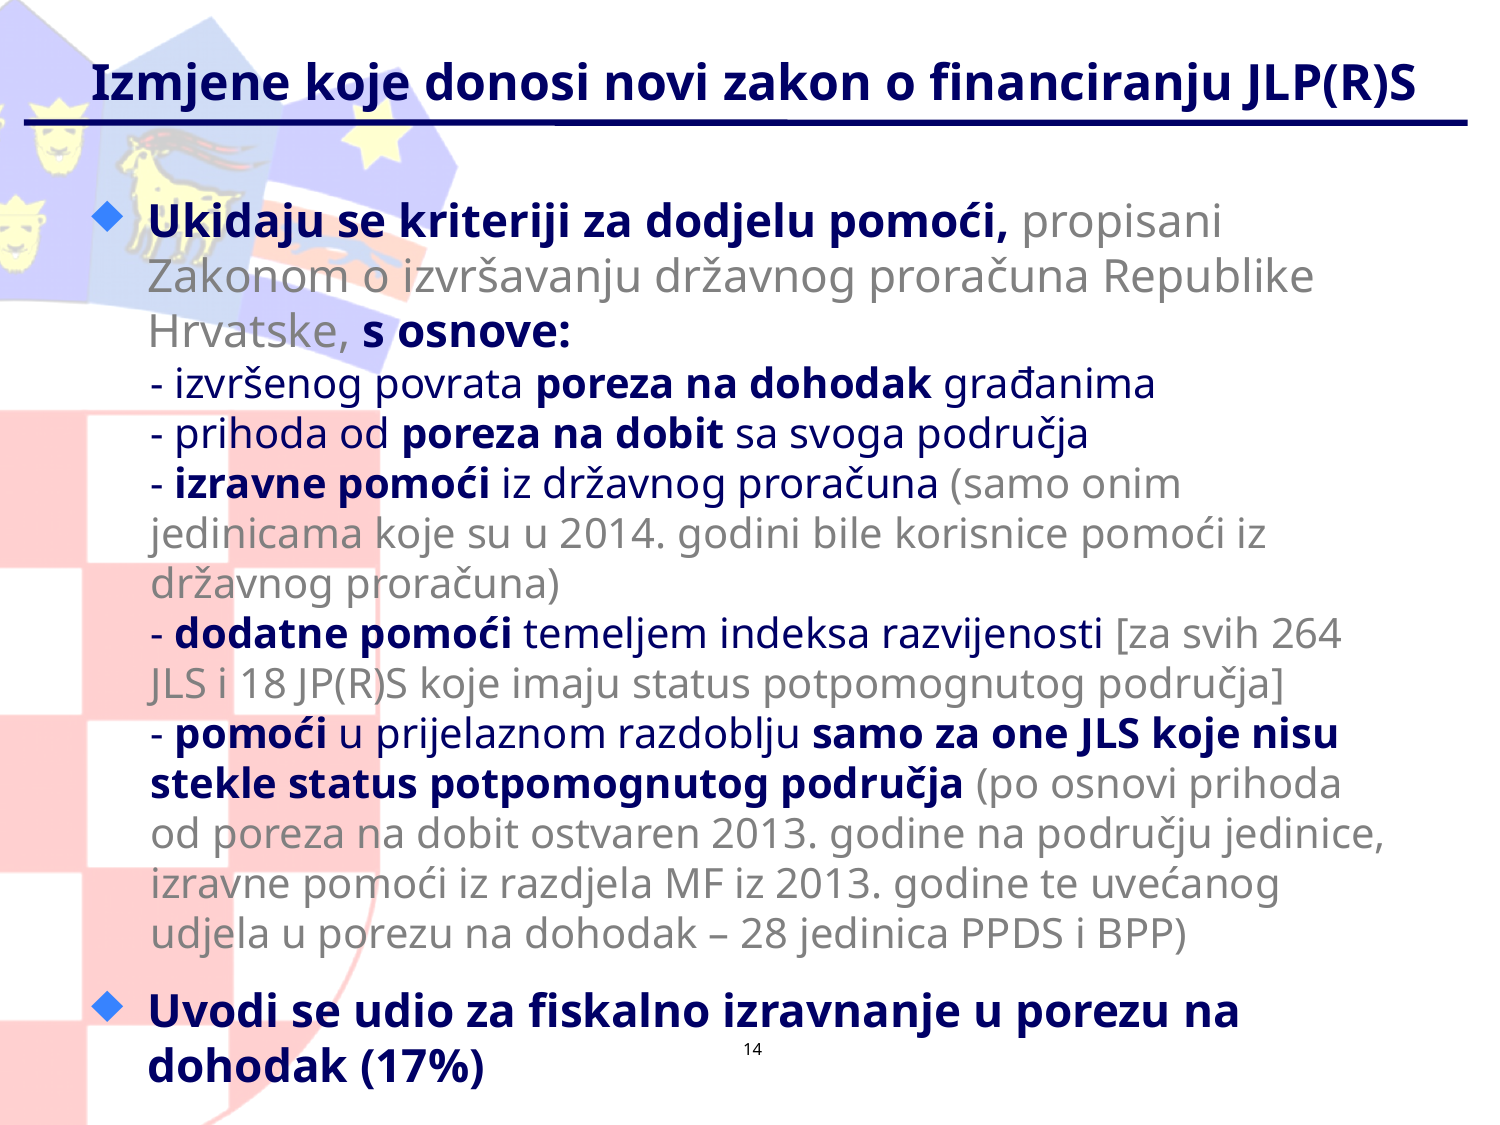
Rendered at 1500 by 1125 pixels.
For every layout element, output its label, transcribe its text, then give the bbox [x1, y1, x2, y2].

list Ukidaju se kriteriji za dodjelu pomoći, propisani Zakonom o izvršavanju državnog proračuna Republike Hrvatske, s osnove: - izvršenog povrata poreza na dohodak građanima - prihoda od poreza na dobit sa svoga područja - izravne pomoći iz državnog proračuna (samo onim jedinicama koje su u 2014. godini bile korisnice pomoći iz državnog proračuna) - dodatne pomoći temeljem indeksa razvijenosti [za svih 264 JLS i 18 JP(R)S koje imaju status potpomognutog područja] - pomoći u prijelaznom razdoblju samo za one JLS koje nisu stekle status potpomognutog područja (po osnovi prihoda od poreza na dobit ostvaren 2013. godine na području jedinice, izravne pomoći iz razdjela MF iz 2013. godine te uvećanog udjela u porezu na dohodak – 28 jedinica PPDS i BPP) Uvodi se udio za fiskalno izravnanje u porezu na dohodak (17%) [76, 184, 1412, 1071]
slide_number 14 [741, 1041, 763, 1062]
title Izmjene koje donosi novi zakon o financiranju JLP(R)S [76, 42, 1471, 138]
